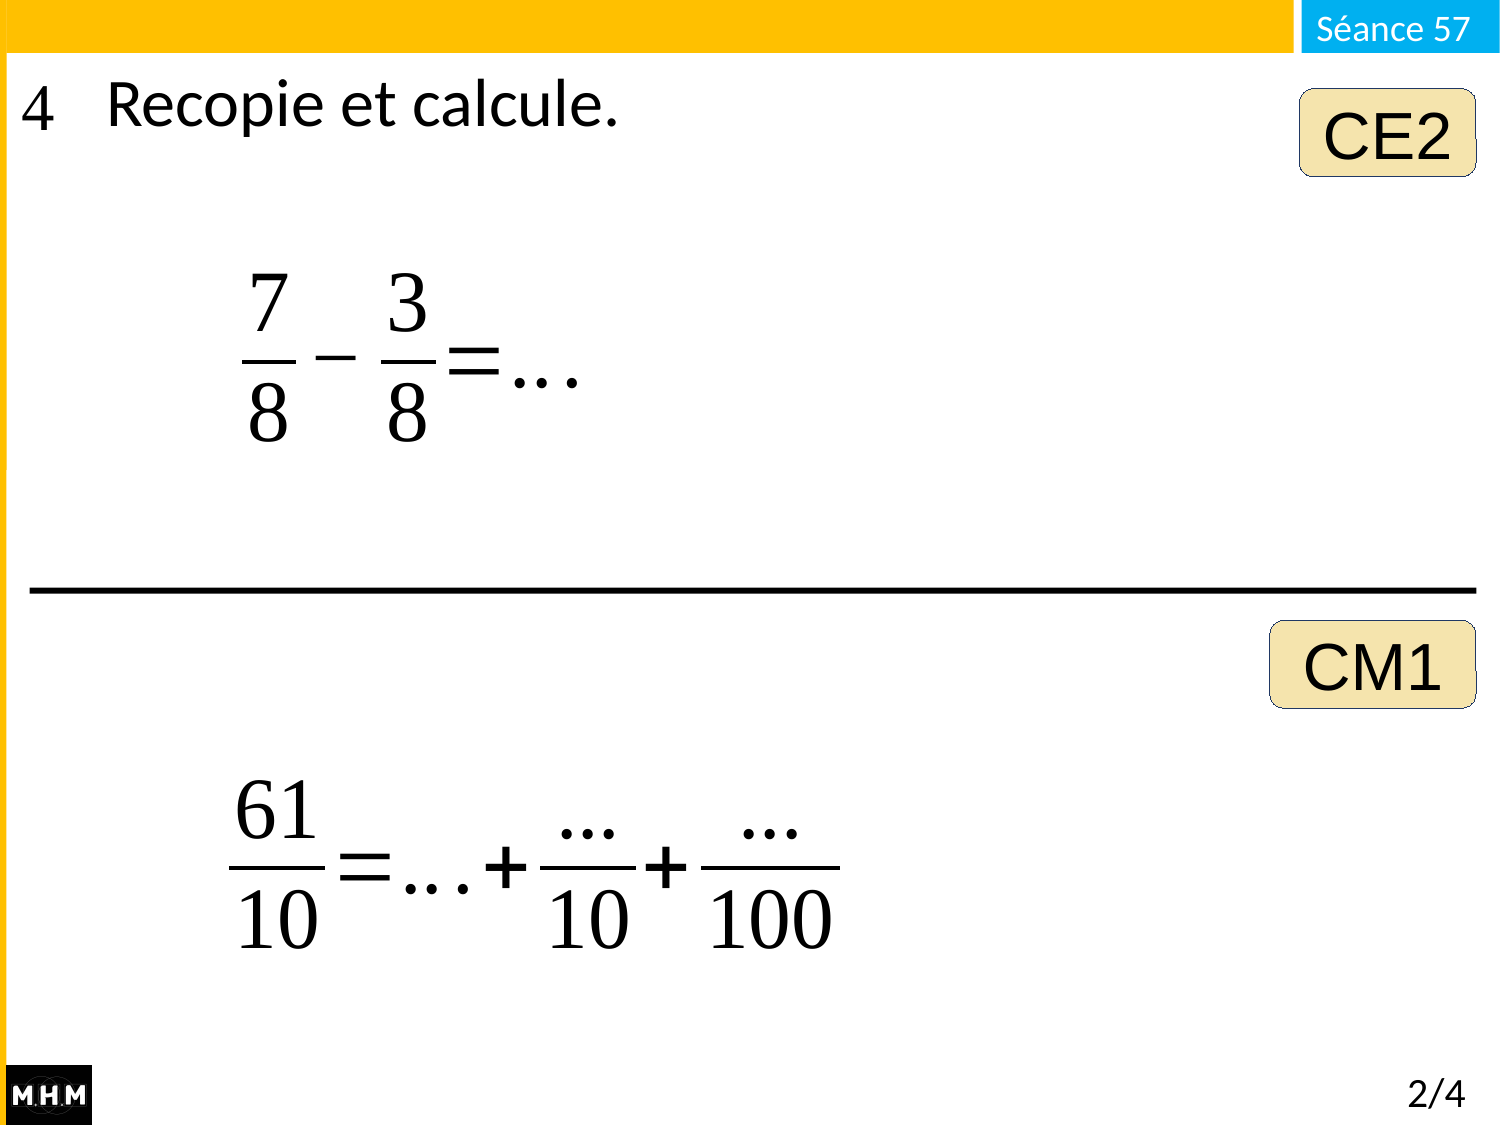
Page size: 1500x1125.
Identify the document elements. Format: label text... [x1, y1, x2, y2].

text_box CM1 [1269, 620, 1477, 709]
text_box CE2 [1299, 88, 1477, 177]
picture [6, 1065, 92, 1125]
text_box Recopie et calcule. [91, 60, 774, 149]
list 2/4 [1373, 1064, 1500, 1125]
